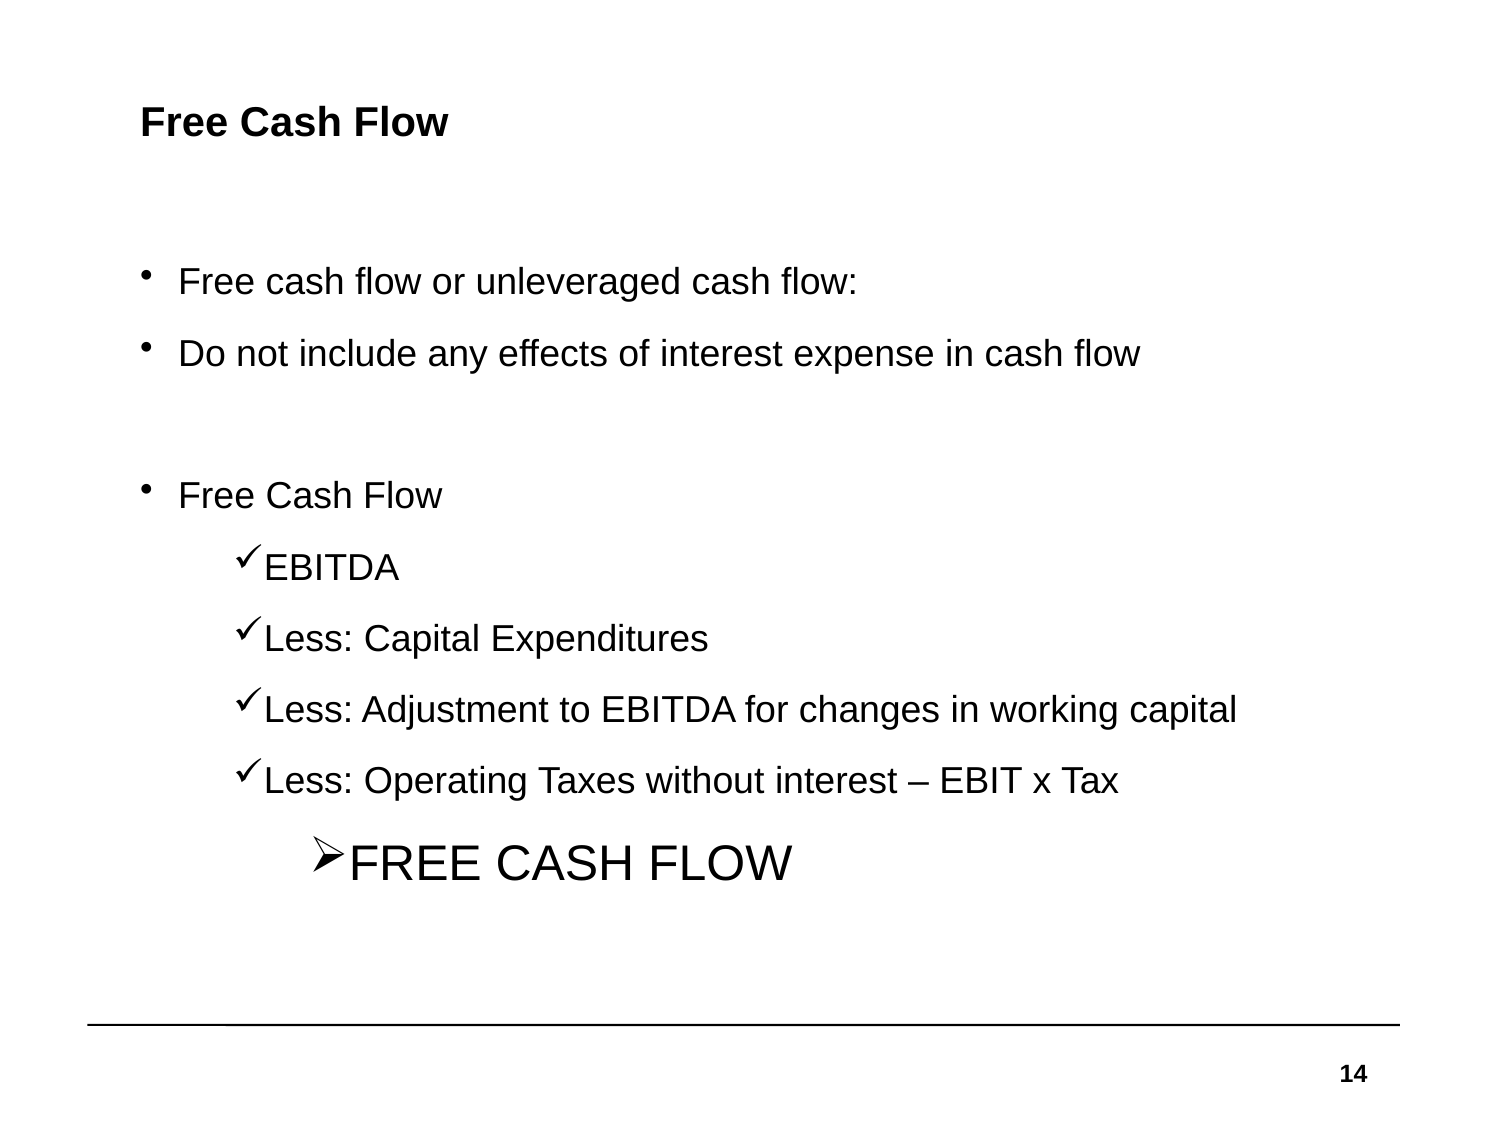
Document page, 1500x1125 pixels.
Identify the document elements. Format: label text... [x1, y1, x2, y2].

list Free cash flow or unleveraged cash flow: Do not include any effects of interest expense in cash flow Free Cash Flow EBITDA Less: Capital Expenditures Less: Adjustment to EBITDA for changes in working capital Less: Operating Taxes without interest – EBIT x Tax FREE CASH FLOW [125, 249, 1363, 988]
title Free Cash Flow [125, 87, 1375, 225]
